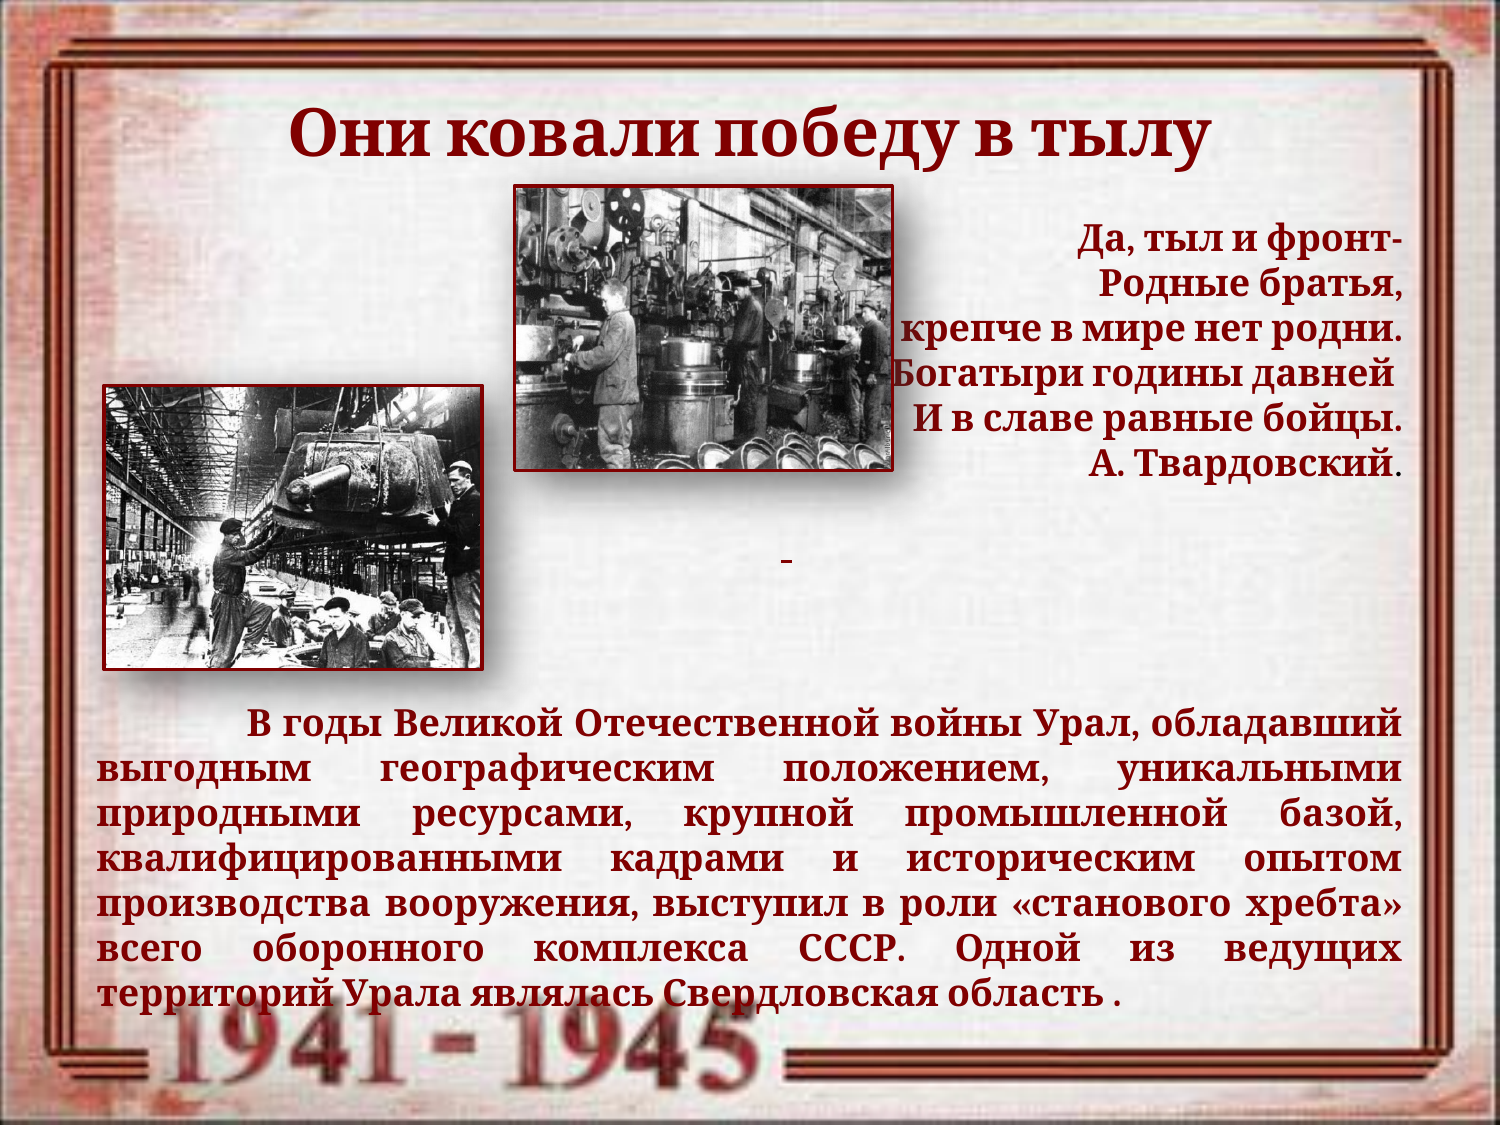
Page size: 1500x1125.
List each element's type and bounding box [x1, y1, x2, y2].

picture [515, 187, 891, 469]
picture [105, 386, 481, 669]
list [0, 0, 1500, 1125]
